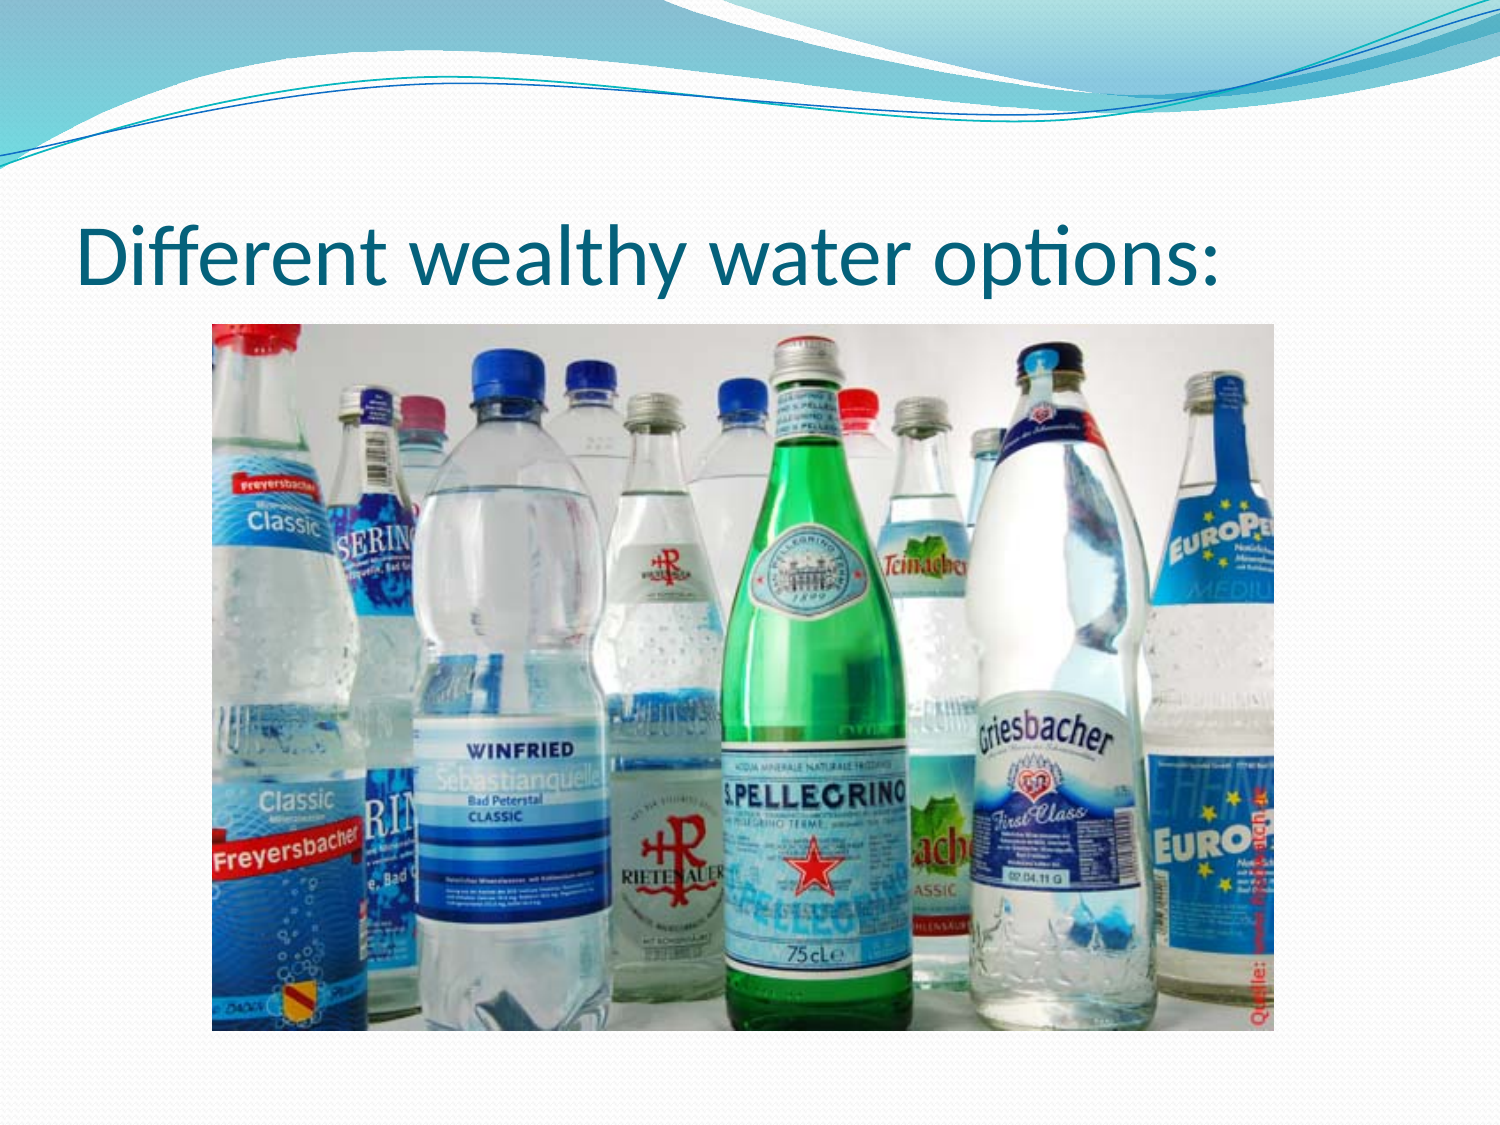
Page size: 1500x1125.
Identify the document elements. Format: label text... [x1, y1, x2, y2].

picture [212, 324, 1275, 1032]
title Different wealthy water options: [75, 115, 1425, 303]
